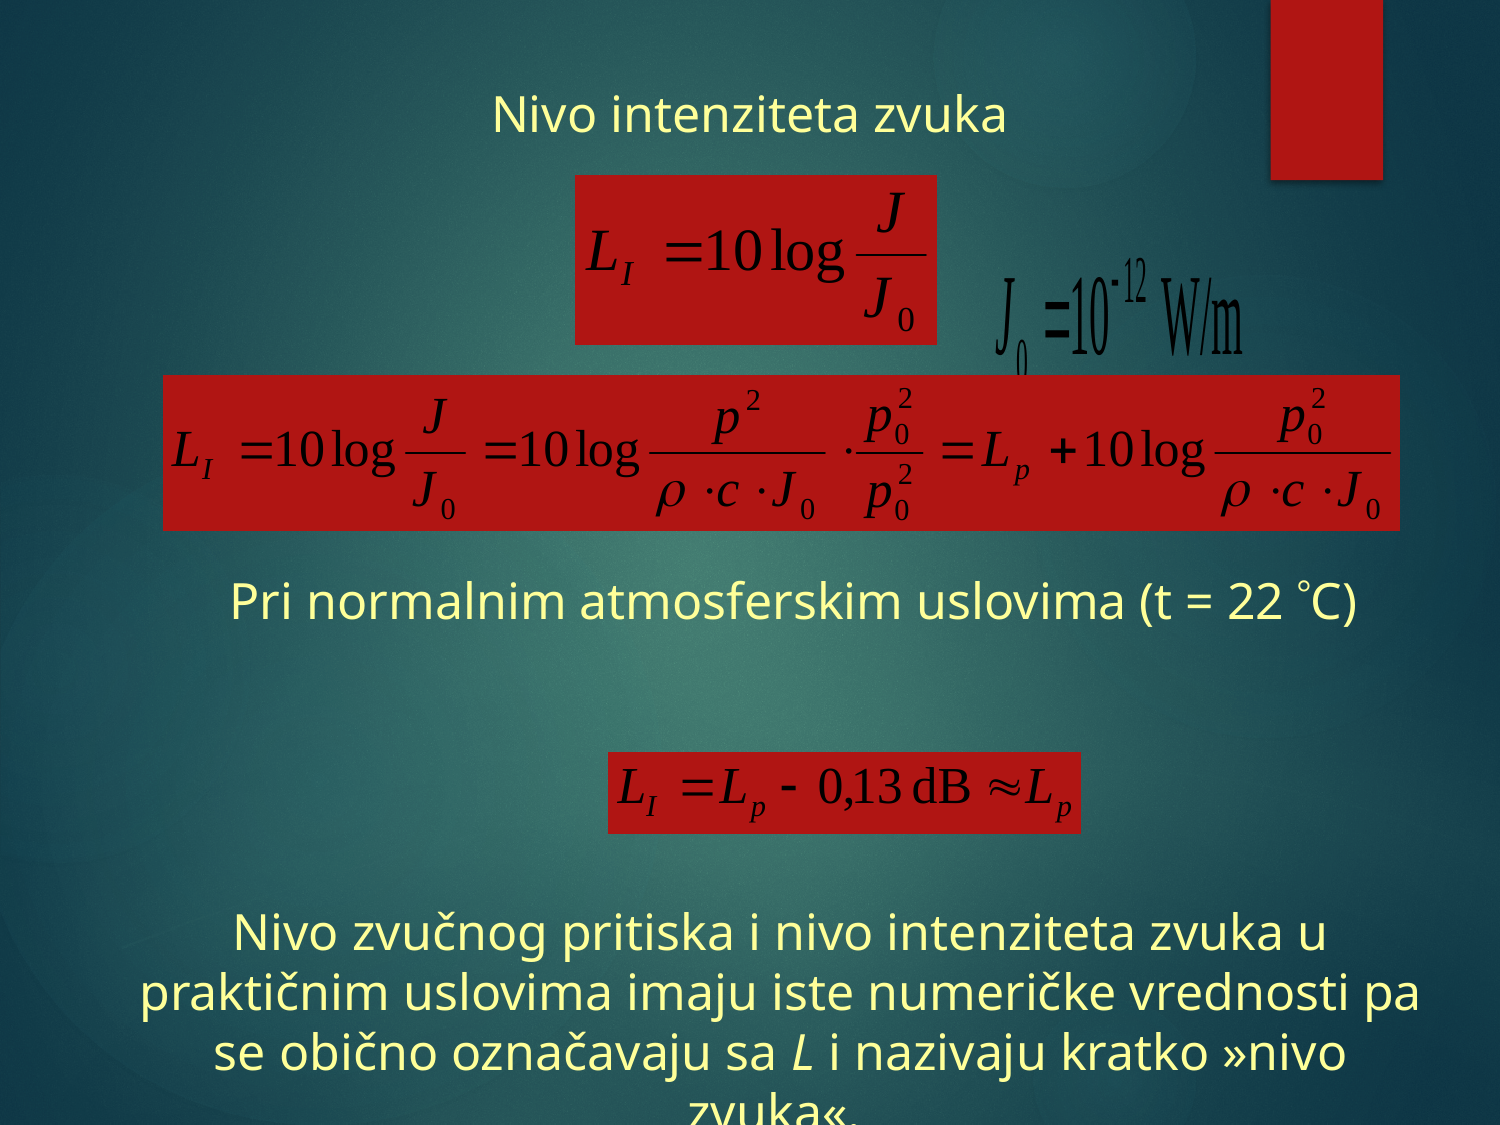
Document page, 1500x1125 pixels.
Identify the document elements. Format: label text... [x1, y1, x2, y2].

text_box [162, 374, 1401, 532]
text_box Nivo intenziteta zvuka [149, 74, 1363, 150]
text_box Nivo zvučnog pritiska i nivo intenziteta zvuka u praktičnim uslovima imaju iste numeričke vrednosti pa se obično označavaju sa L i nazivaju kratko »nivo zvuka«. [112, 893, 1450, 1125]
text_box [574, 174, 938, 346]
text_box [987, 228, 1251, 373]
text_box Pri normalnim atmosferskim uslovima (t = 22 C) [162, 562, 1438, 638]
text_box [608, 751, 1081, 835]
